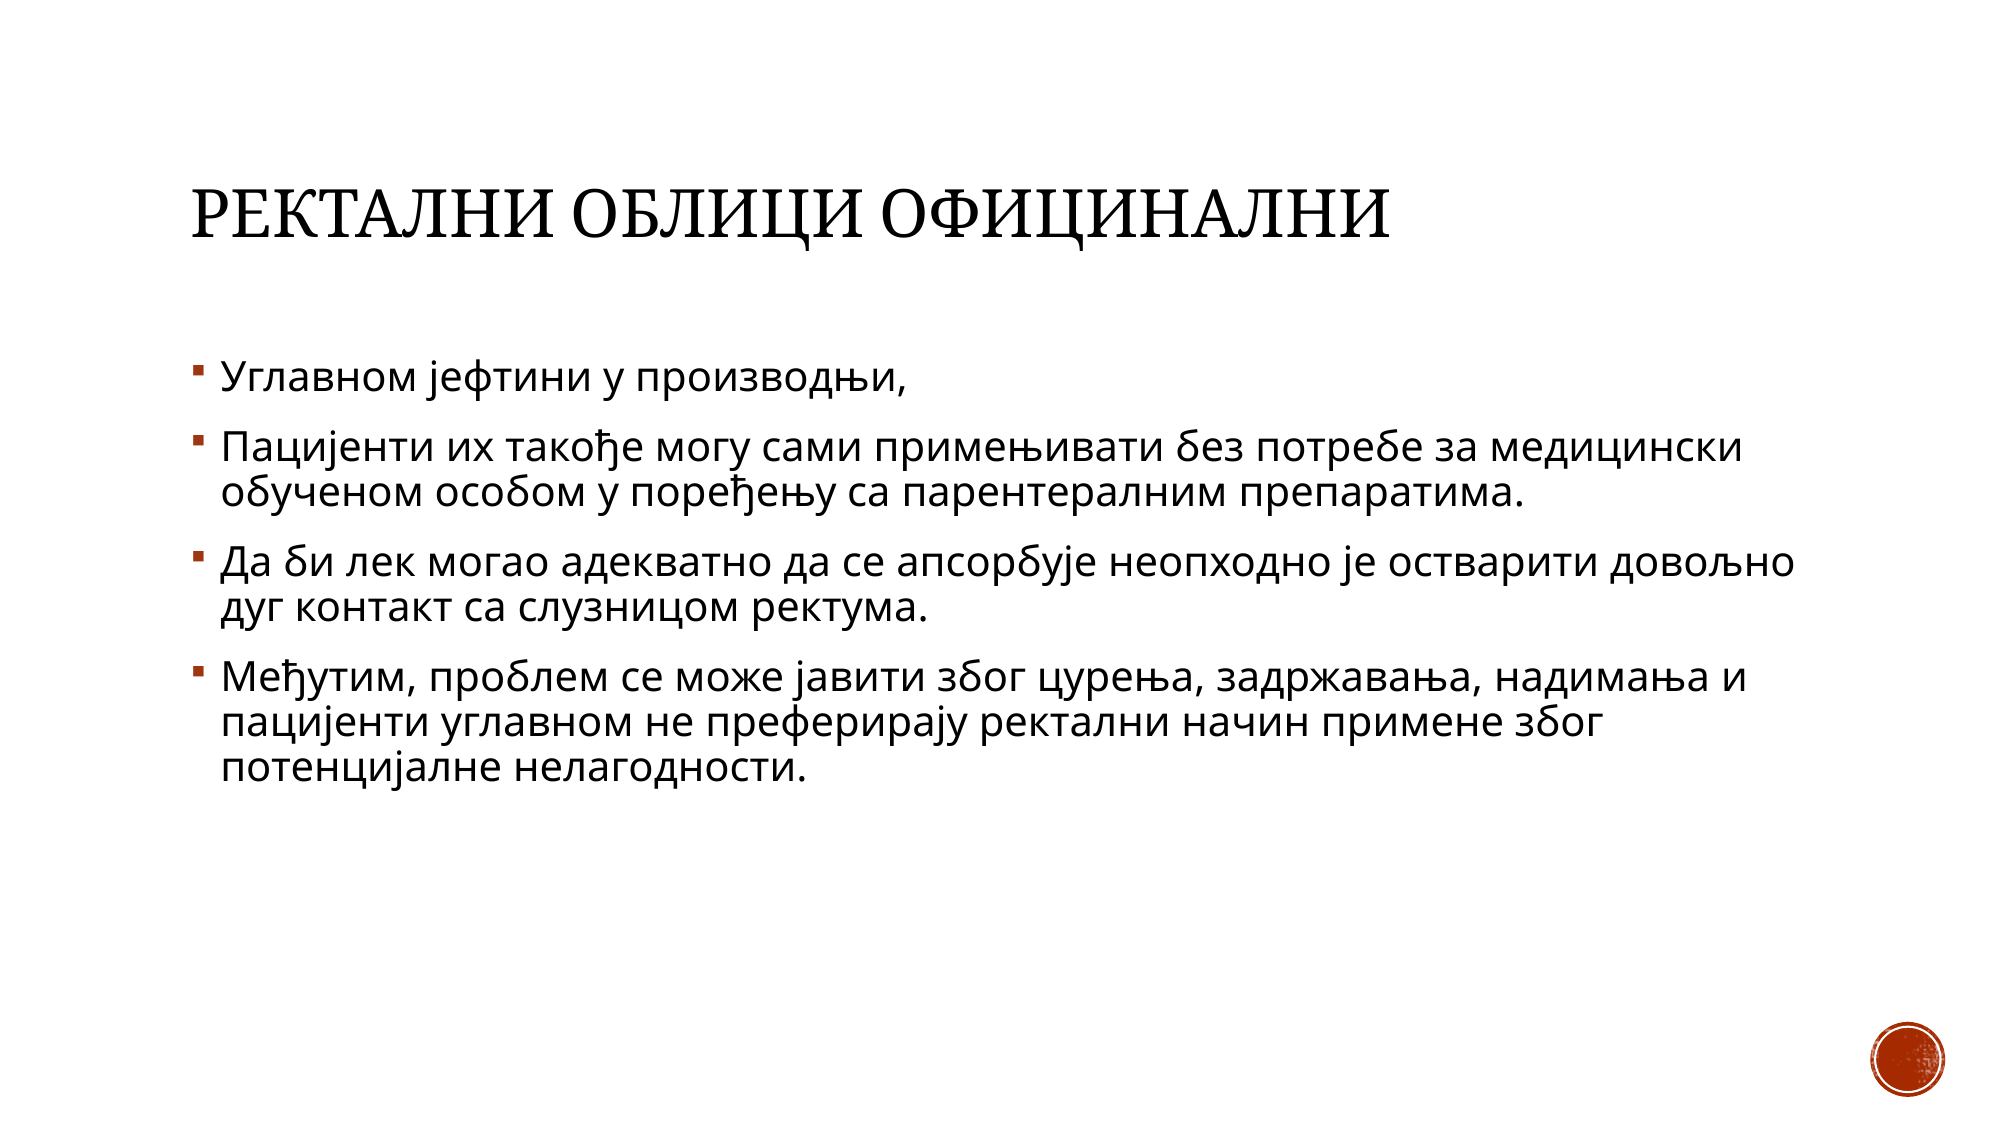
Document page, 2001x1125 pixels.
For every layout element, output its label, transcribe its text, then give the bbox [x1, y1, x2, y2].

title Ректални облици официнални [175, 83, 1826, 348]
list Углавном јефтини у производњи, Пацијенти их такође могу сами примењивати без потребе за медицински обученом особом у поређењу са парентералним препаратима. Да би лек могао адекватно да се апсорбује неопходно је остварити довољно дуг контакт са слузницом ректума. Међутим, проблем се може јавити због цурења, задржавања, надимања и пацијенти углавном не преферирају ректални начин примене због потенцијалне нелагодности. [175, 348, 1826, 1013]
